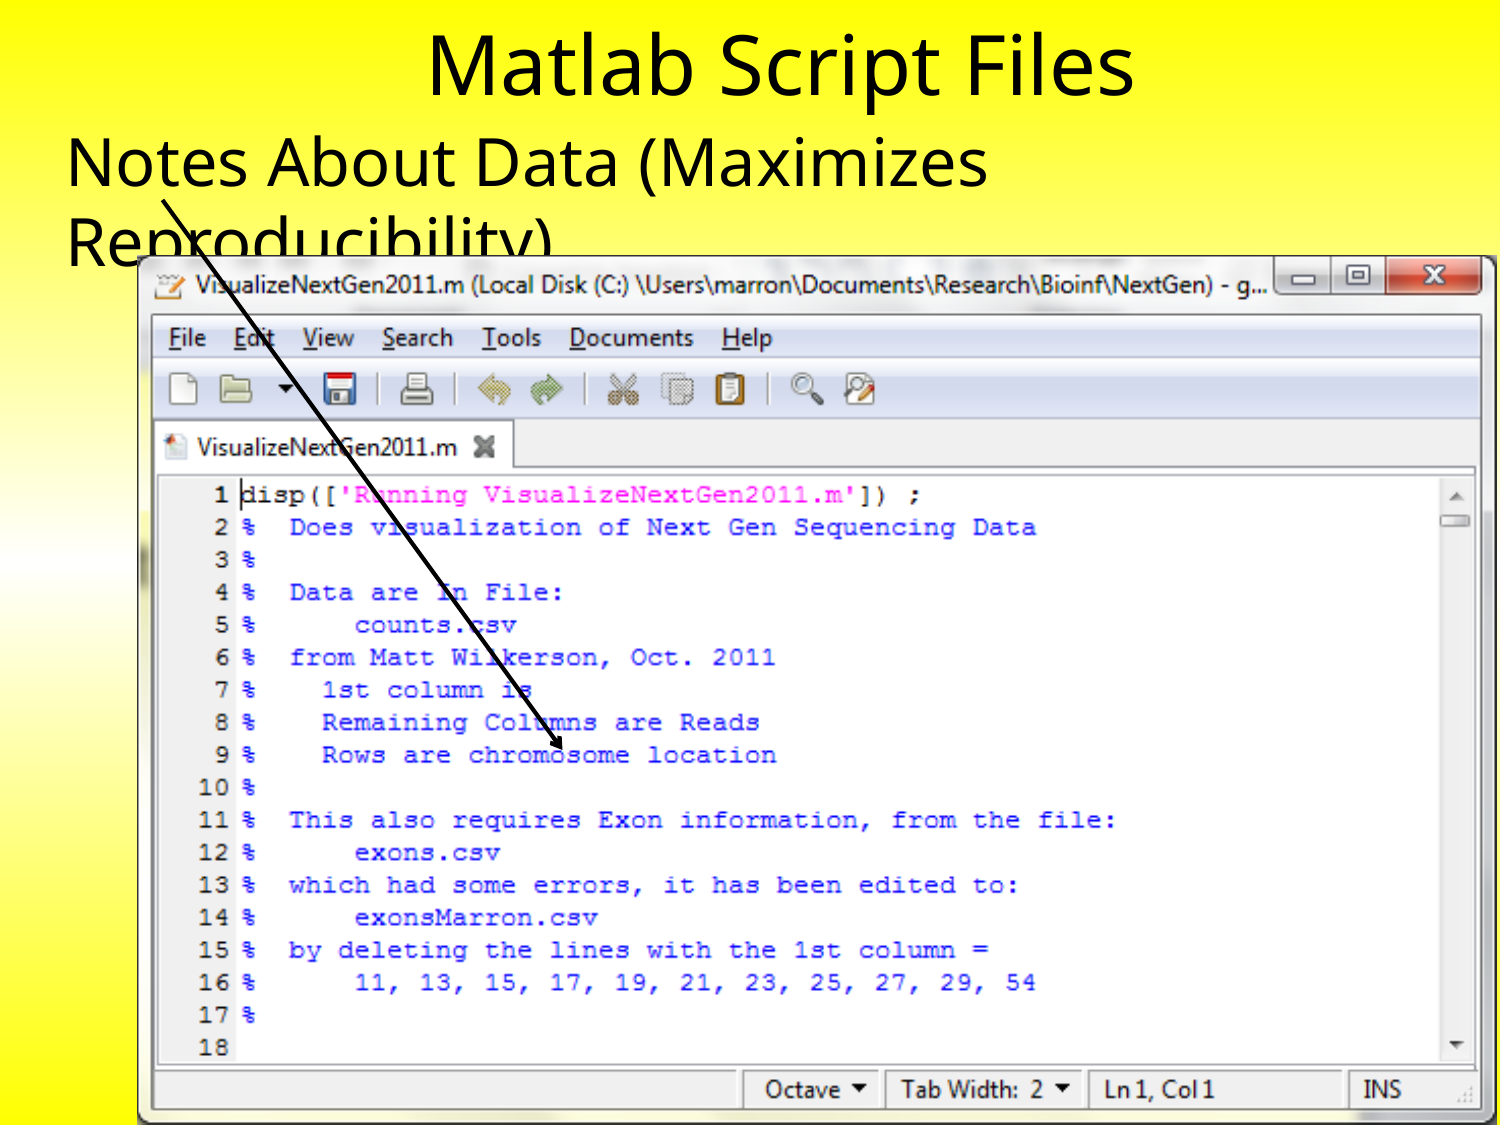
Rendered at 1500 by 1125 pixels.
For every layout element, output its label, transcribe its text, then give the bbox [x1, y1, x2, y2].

picture [137, 255, 1497, 1125]
list Notes About Data (Maximizes Reproducibility) [50, 112, 1463, 1025]
title Matlab Script Files [125, 0, 1438, 112]
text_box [162, 199, 563, 751]
